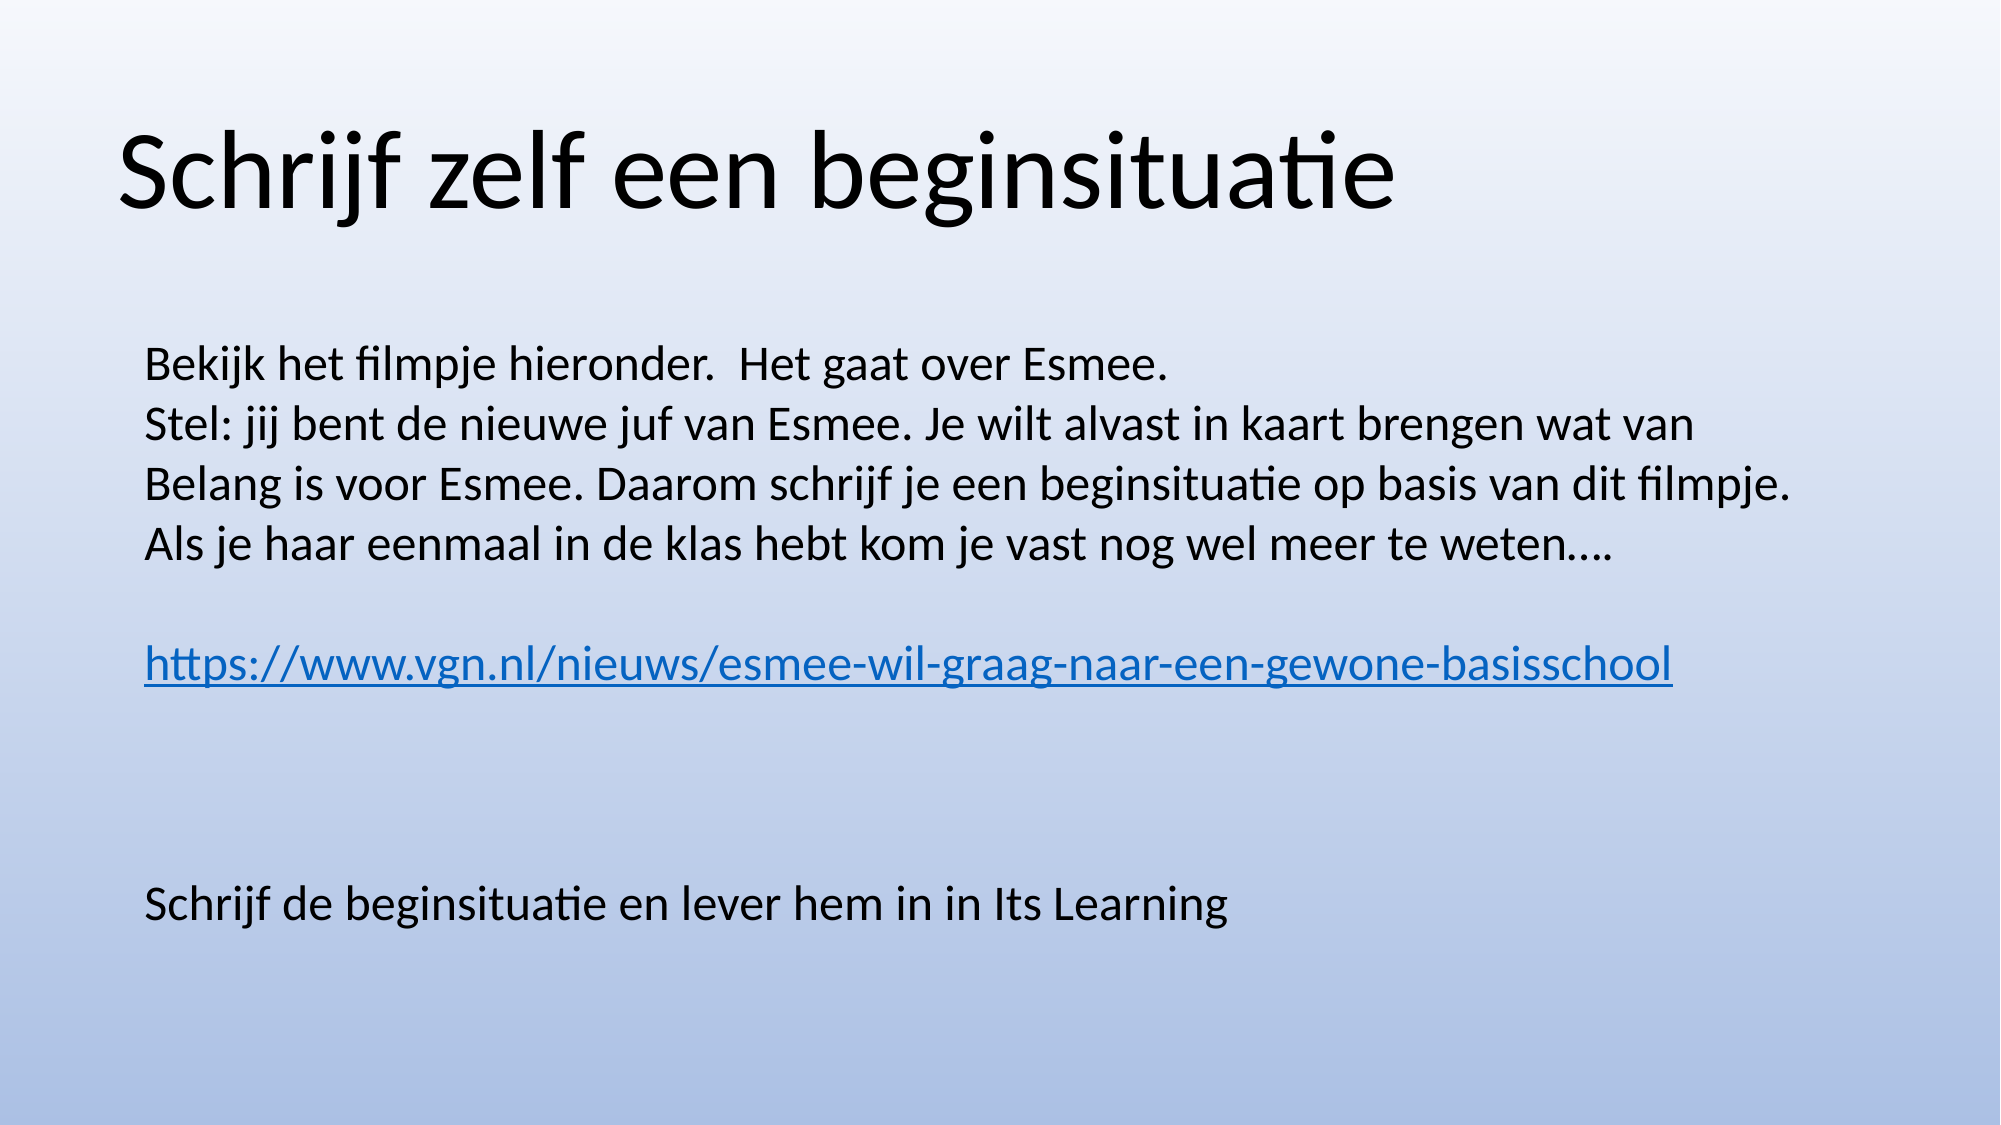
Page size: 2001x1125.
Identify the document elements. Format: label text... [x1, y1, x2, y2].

text_box Bekijk het filmpje hieronder. Het gaat over Esmee. Stel: jij bent de nieuwe juf van Esmee. Je wilt alvast in kaart brengen wat van Belang is voor Esmee. Daarom schrijf je een beginsituatie op basis van dit filmpje. Als je haar eenmaal in de klas hebt kom je vast nog wel meer te weten…. https://www.vgn.nl/nieuws/esmee-wil-graag-naar-een-gewone-basisschool Schrijf de beginsituatie en lever hem in in Its Learning [129, 323, 1808, 998]
text_box Schrijf zelf een beginsituatie [102, 88, 1414, 239]
